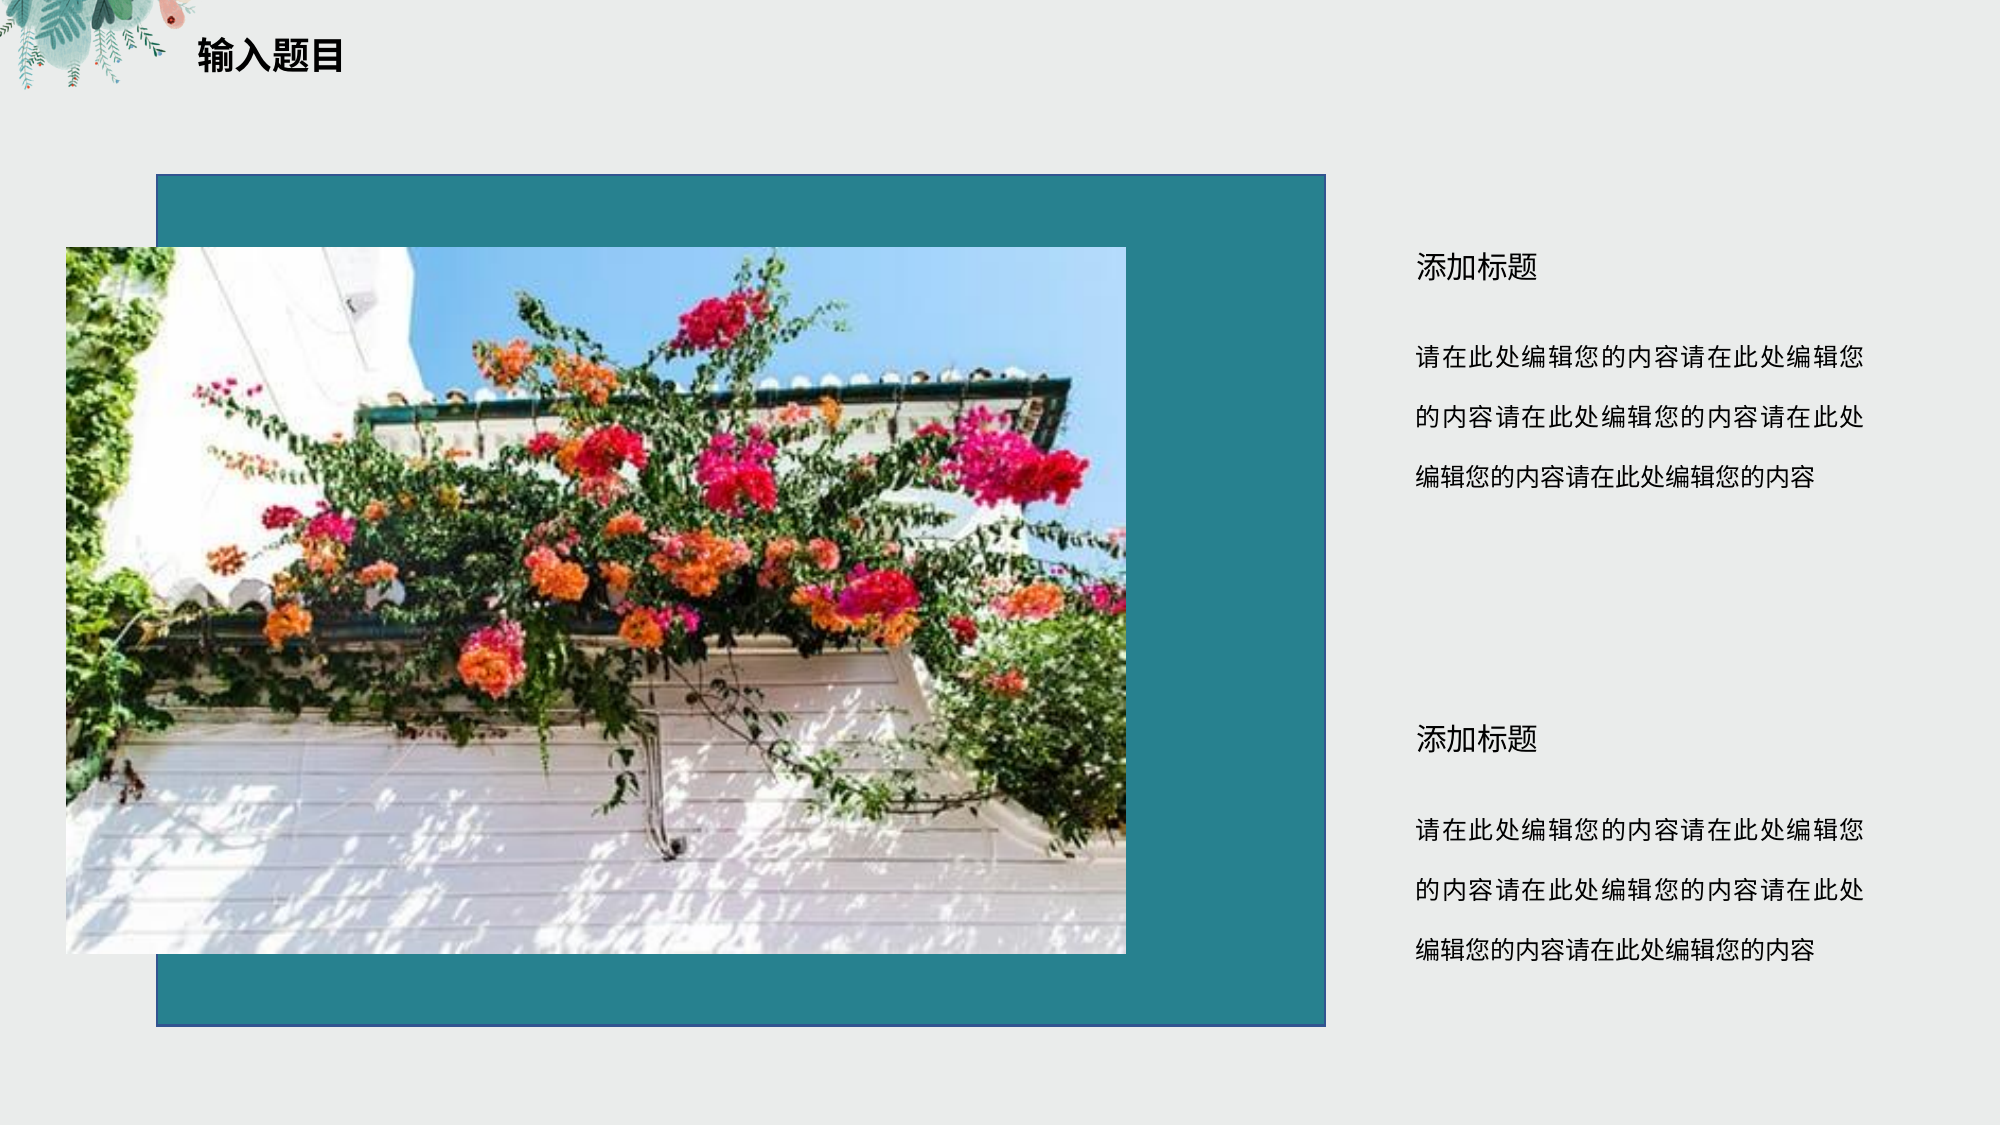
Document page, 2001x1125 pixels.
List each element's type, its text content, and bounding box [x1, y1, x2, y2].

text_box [1400, 712, 1881, 1026]
text_box [156, 174, 1326, 1027]
picture [66, 247, 1126, 954]
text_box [1400, 240, 1881, 553]
text_box 输入题目 [220, 24, 363, 84]
picture [0, 0, 220, 115]
